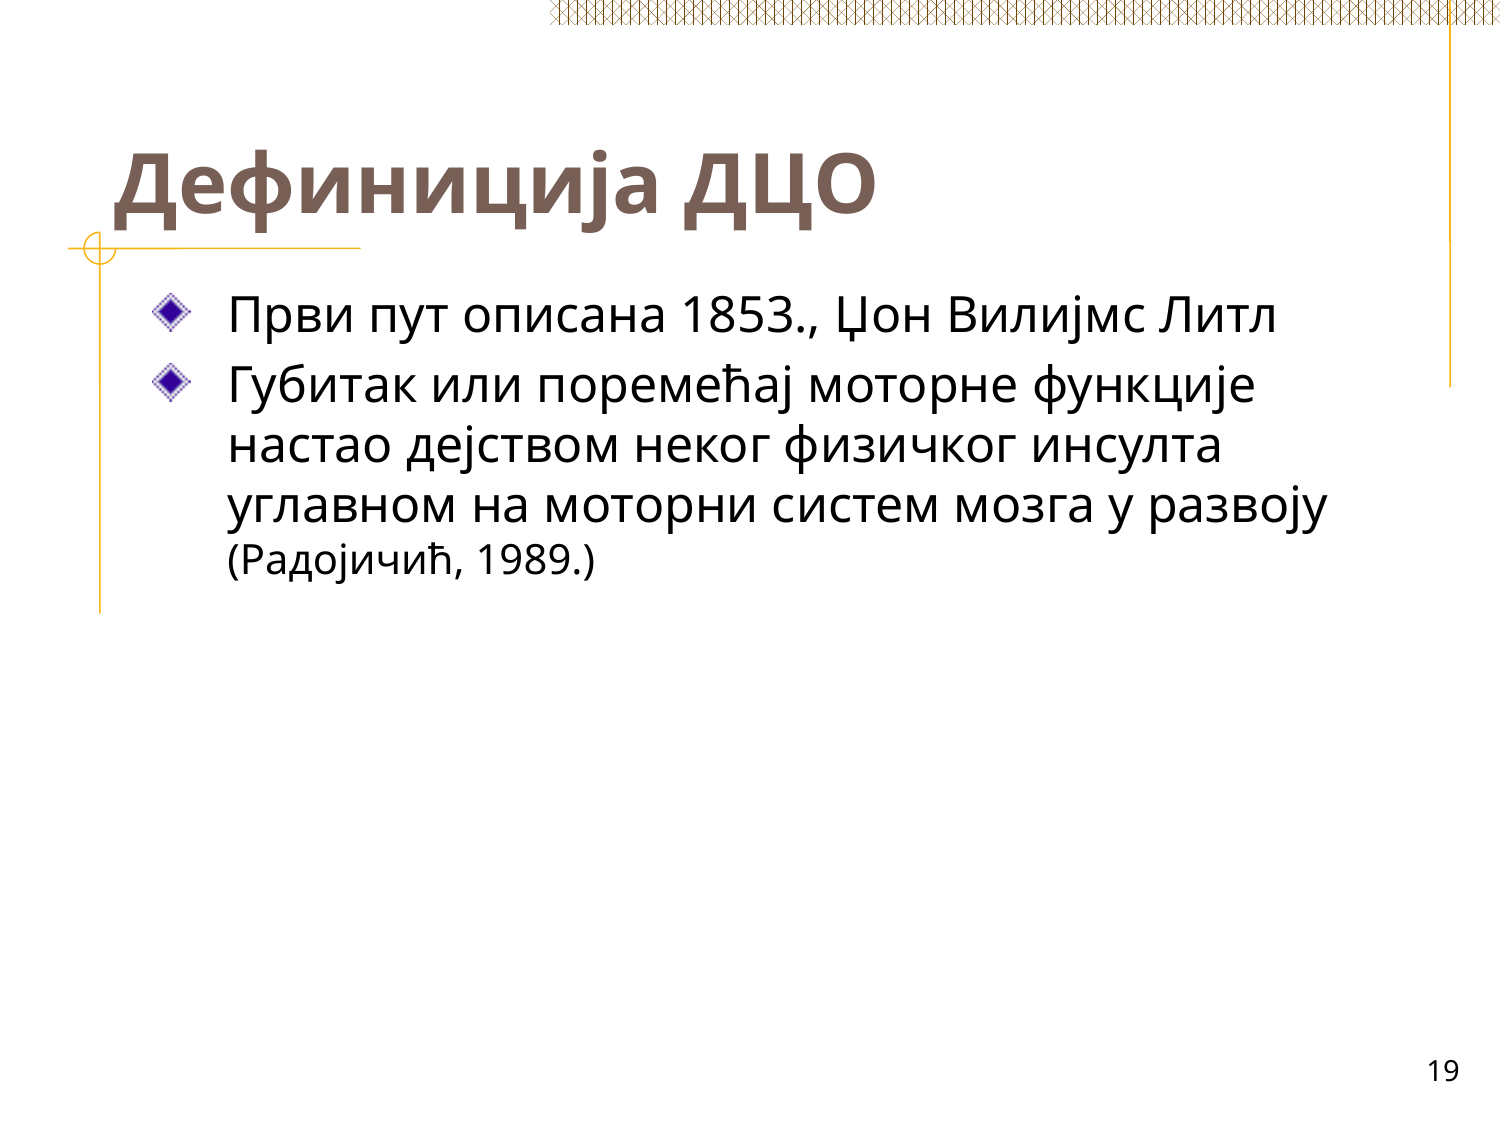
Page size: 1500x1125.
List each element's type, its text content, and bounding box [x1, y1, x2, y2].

list Први пут описана 1853., Џон Вилијмс Литл Губитак или поремећај моторне функције настао дејством неког физичког инсулта углавном на моторни систем мозга у развоју (Радојичић, 1989.) [137, 274, 1413, 951]
picture [152, 363, 191, 402]
title Дефиниција ДЦО [99, 49, 1376, 238]
slide_number 19 [1162, 1025, 1475, 1100]
picture [152, 293, 191, 332]
